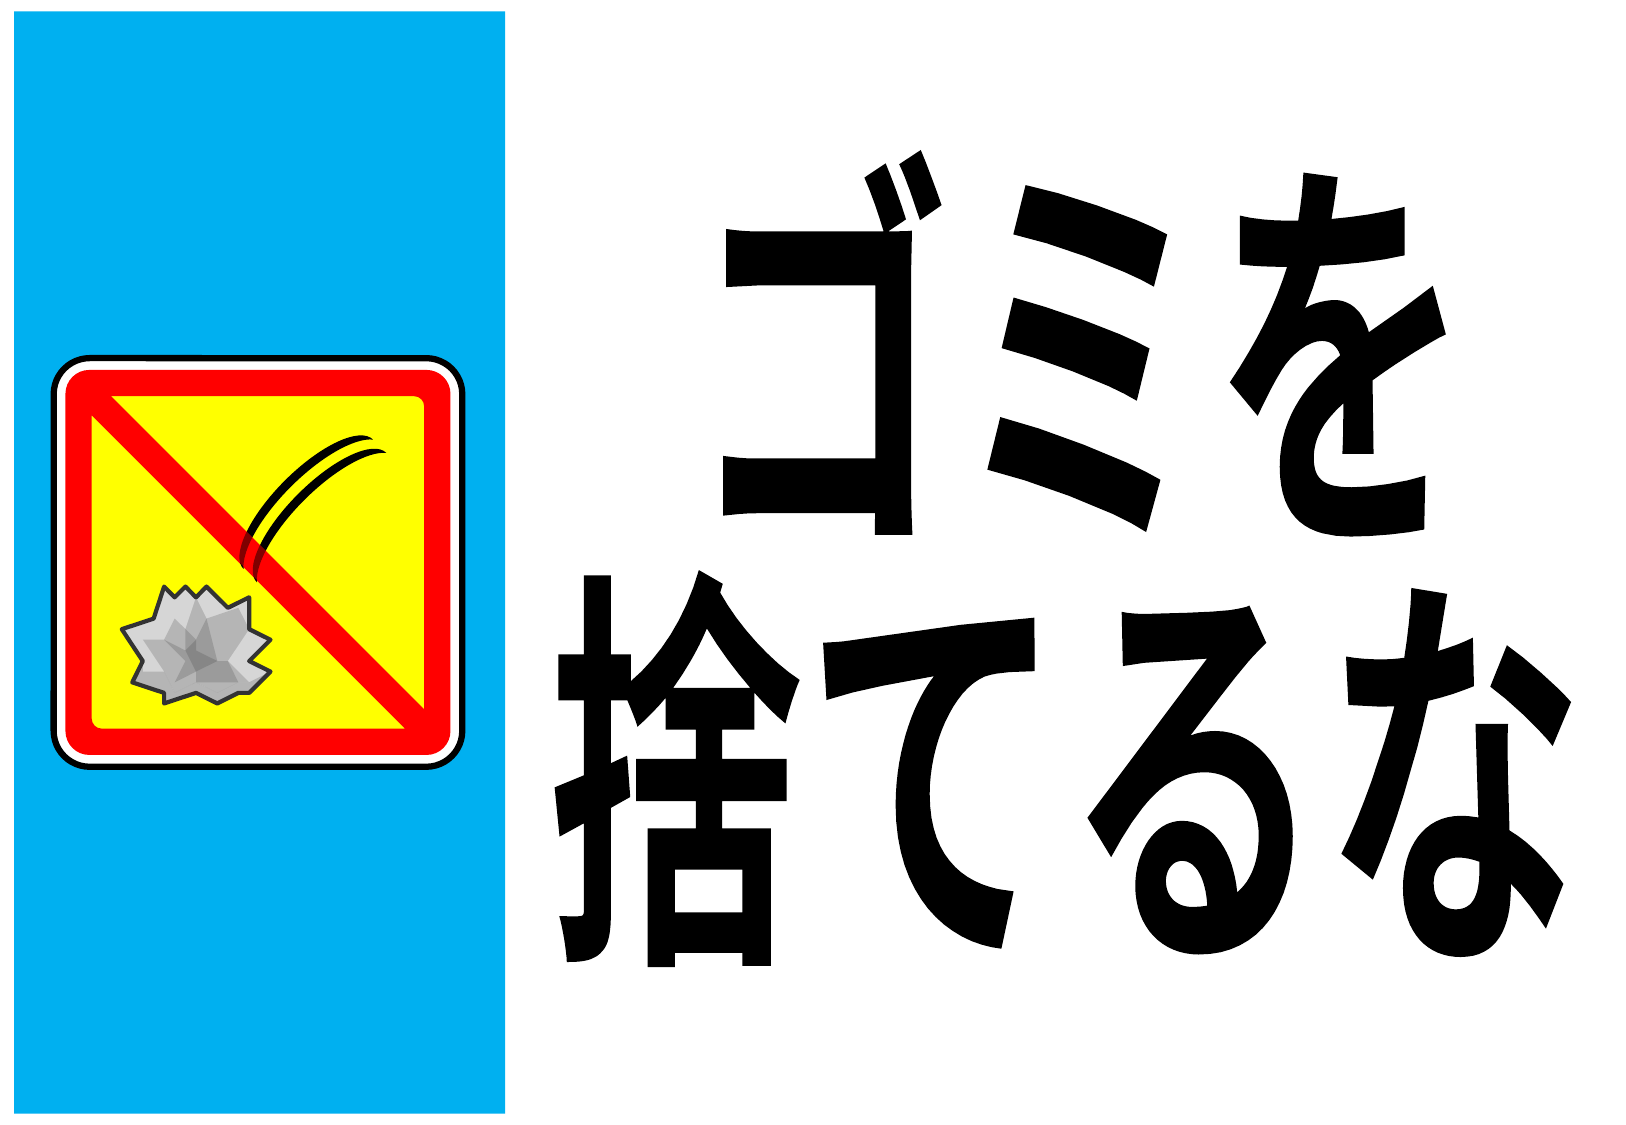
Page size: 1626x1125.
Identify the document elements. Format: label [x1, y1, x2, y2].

text_box [53, 358, 463, 767]
text_box [13, 10, 506, 1115]
